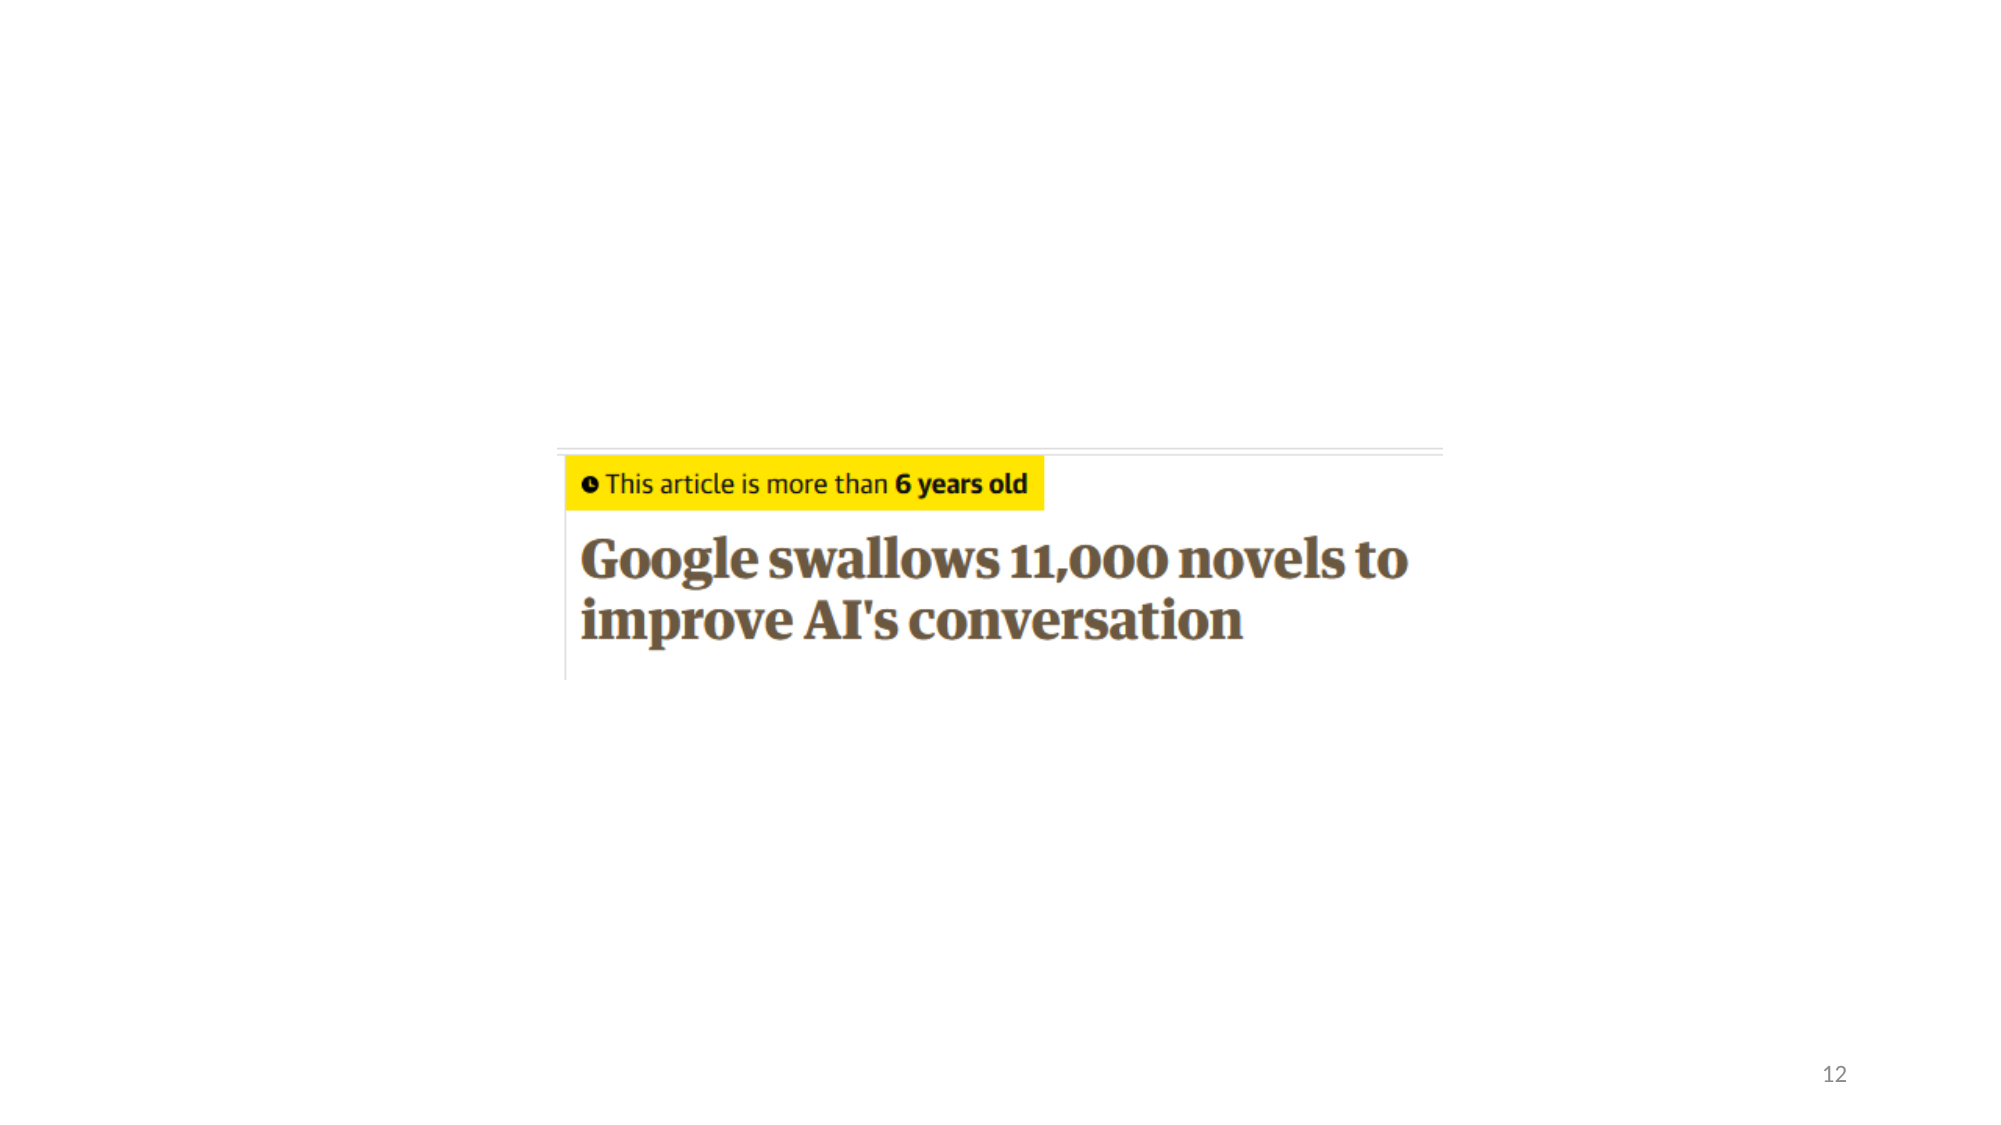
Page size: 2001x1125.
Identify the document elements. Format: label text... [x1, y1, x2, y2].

picture [556, 445, 1443, 680]
slide_number 12 [1412, 1042, 1863, 1103]
